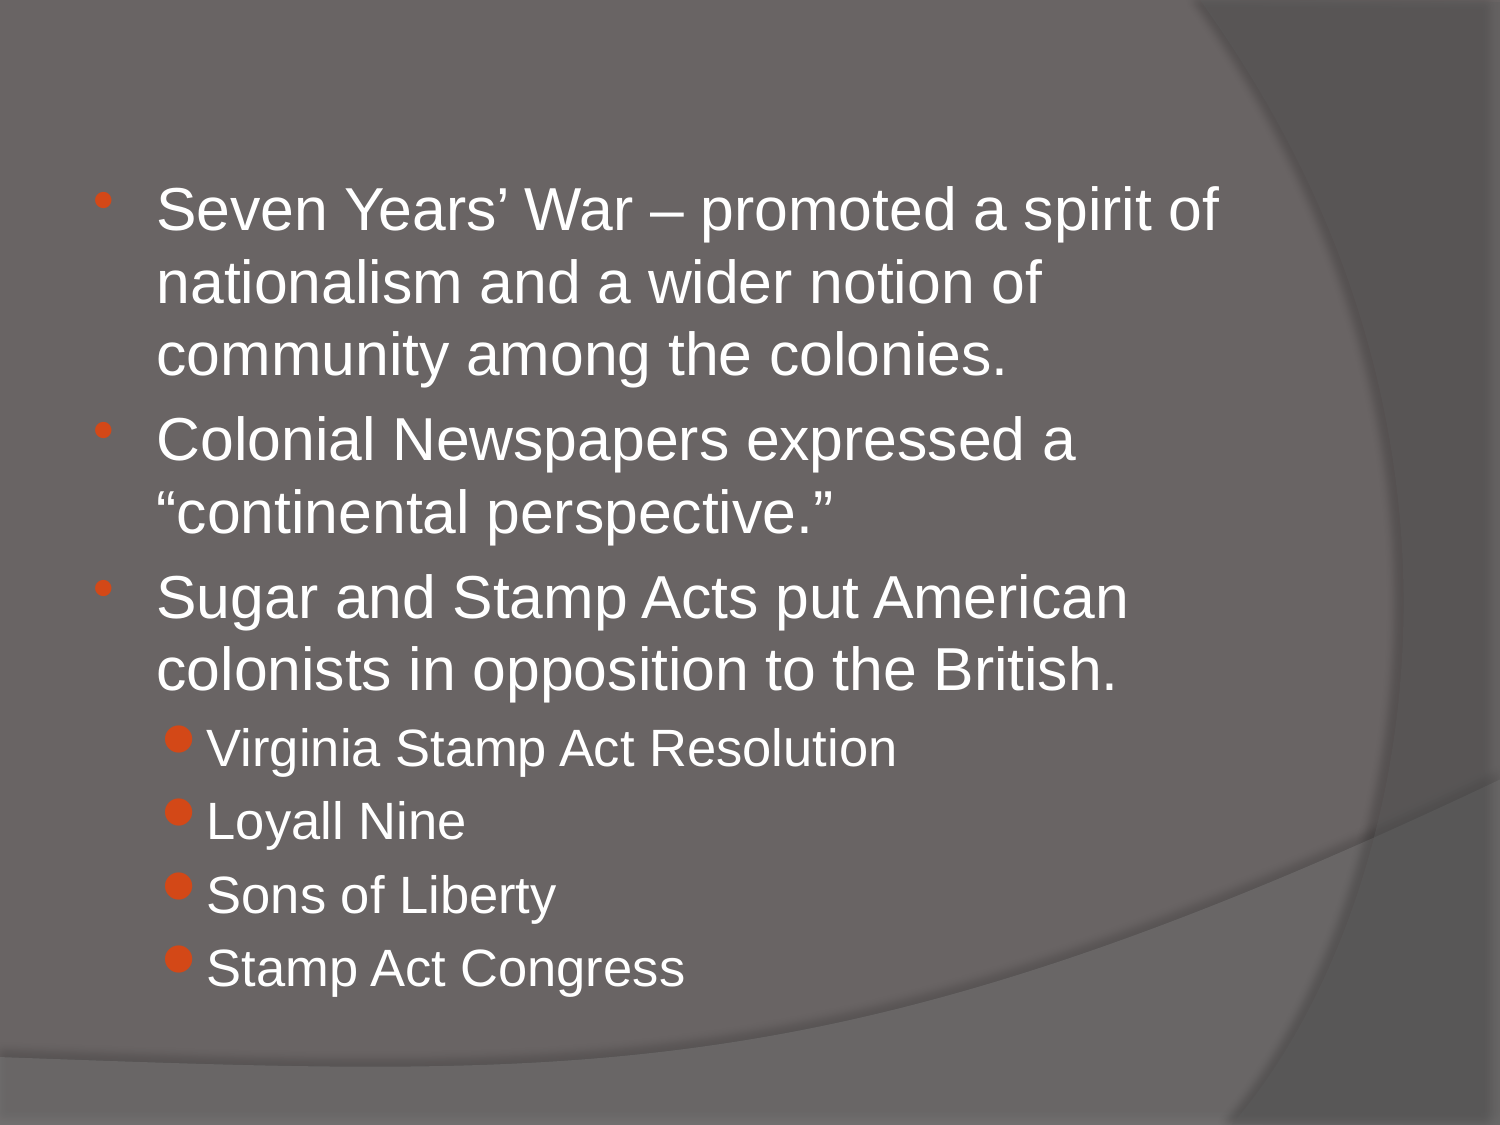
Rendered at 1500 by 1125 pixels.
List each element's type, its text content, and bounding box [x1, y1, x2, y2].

list Seven Years’ War – promoted a spirit of nationalism and a wider notion of community among the colonies. Colonial Newspapers expressed a “continental perspective.” Sugar and Stamp Acts put American colonists in opposition to the British. Virginia Stamp Act Resolution Loyall Nine Sons of Liberty Stamp Act Congress [75, 162, 1300, 1005]
